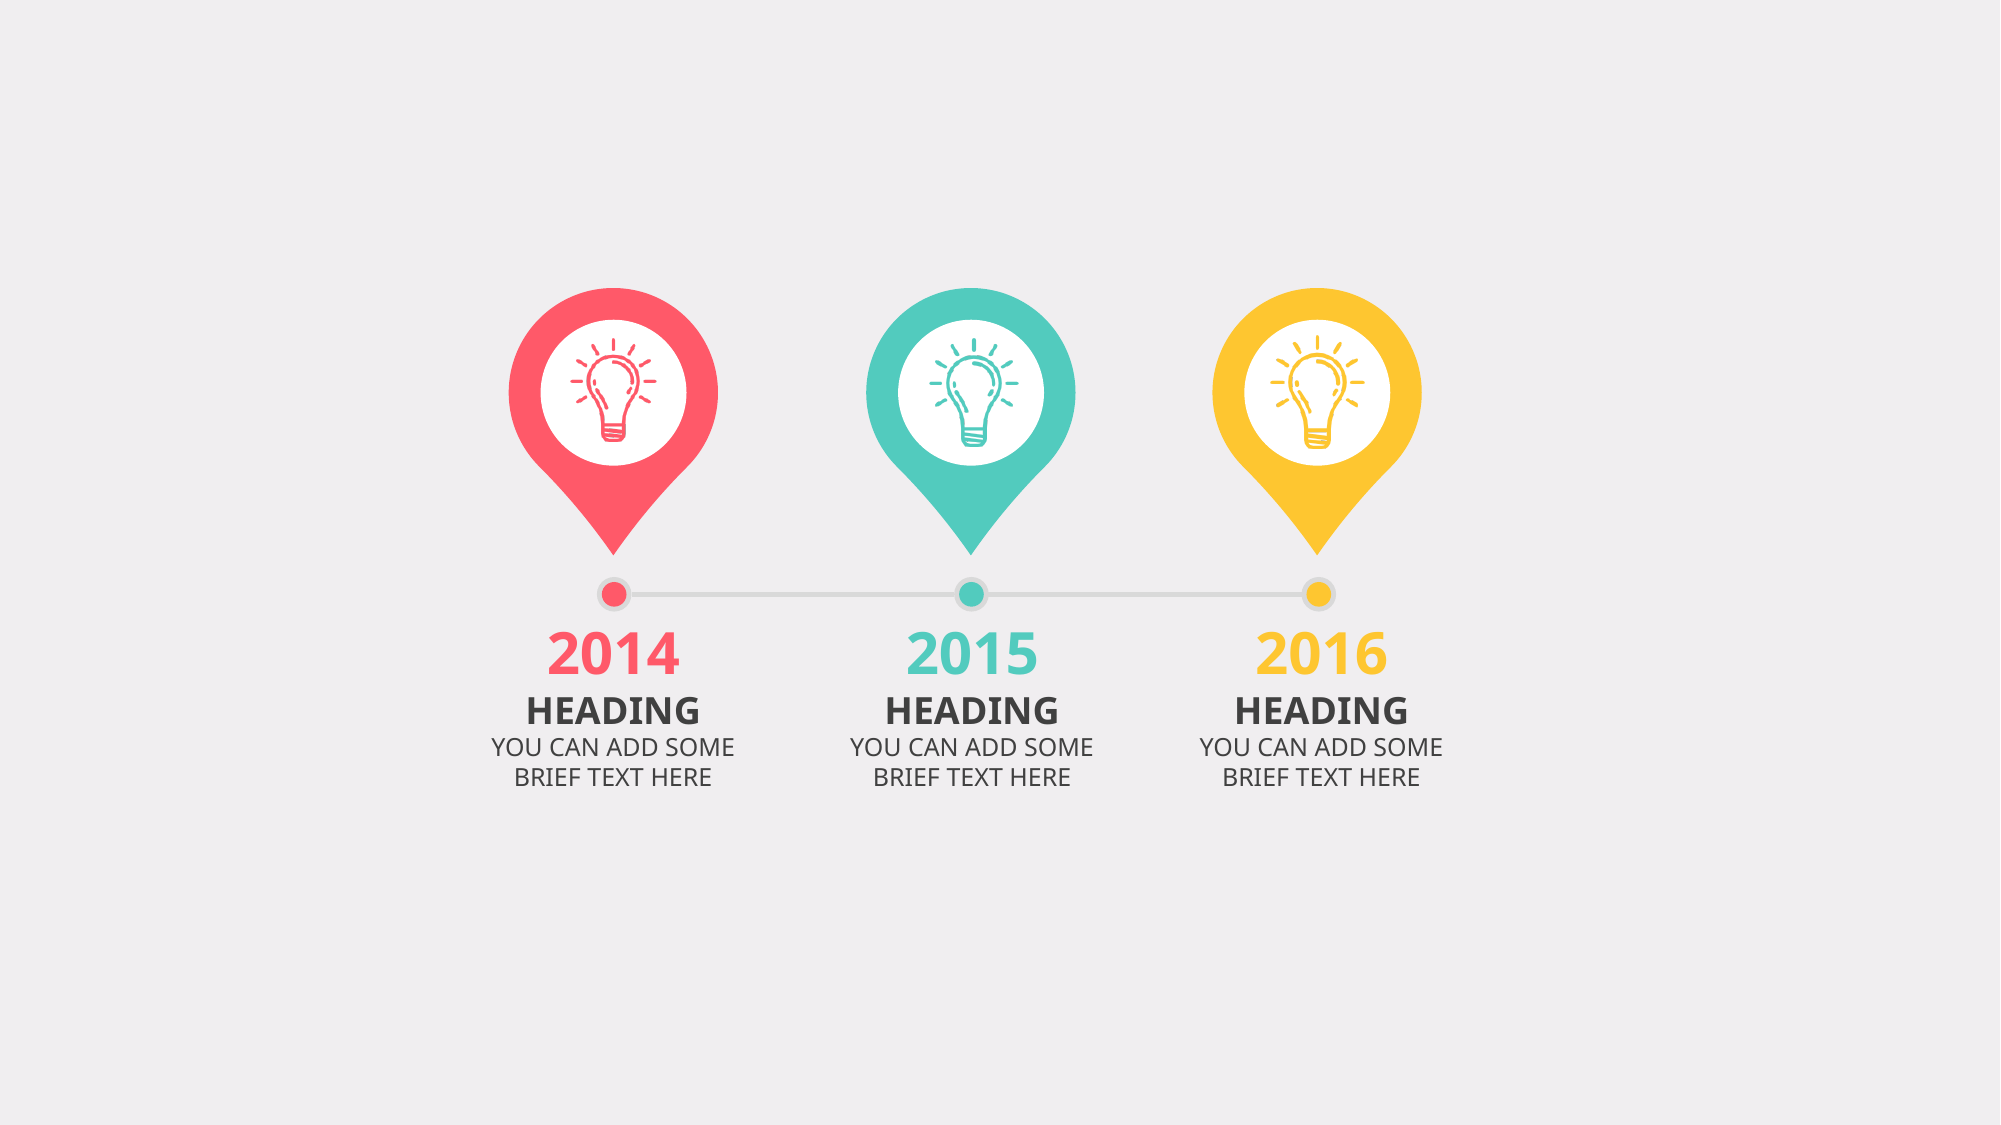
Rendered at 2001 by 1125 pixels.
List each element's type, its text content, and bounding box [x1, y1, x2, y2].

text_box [1212, 287, 1422, 498]
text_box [784, 679, 1133, 800]
text_box 2016 [1133, 608, 1510, 679]
text_box 2014 [425, 608, 784, 679]
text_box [1133, 679, 1510, 800]
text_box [866, 287, 1076, 498]
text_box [425, 679, 784, 800]
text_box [508, 287, 718, 498]
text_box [1301, 576, 1337, 612]
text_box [954, 576, 989, 612]
text_box 2015 [784, 608, 1133, 679]
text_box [596, 576, 632, 612]
